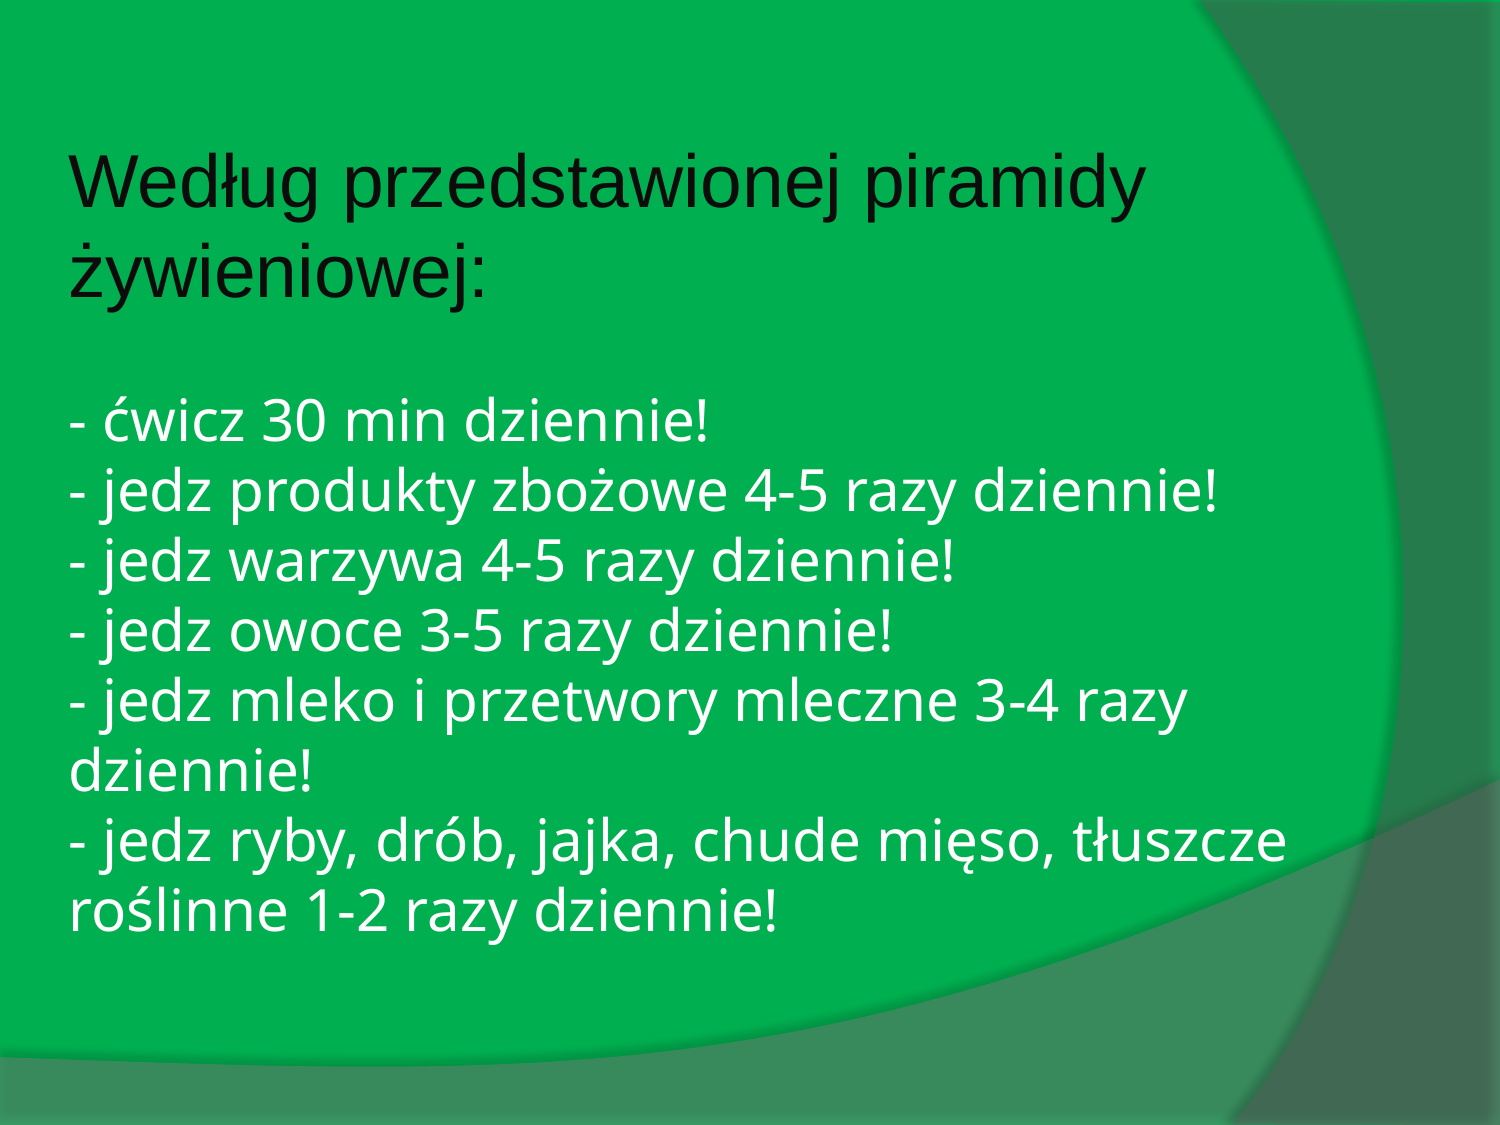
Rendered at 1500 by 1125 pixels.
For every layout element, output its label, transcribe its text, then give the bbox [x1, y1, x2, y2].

text_box Według przedstawionej piramidy żywieniowej: - ćwicz 30 min dziennie! - jedz produkty zbożowe 4-5 razy dziennie! - jedz warzywa 4-5 razy dziennie! - jedz owoce 3-5 razy dziennie! - jedz mleko i przetwory mleczne 3-4 razy dziennie! - jedz ryby, drób, jajka, chude mięso, tłuszcze roślinne 1-2 razy dziennie! [53, 125, 1472, 1040]
